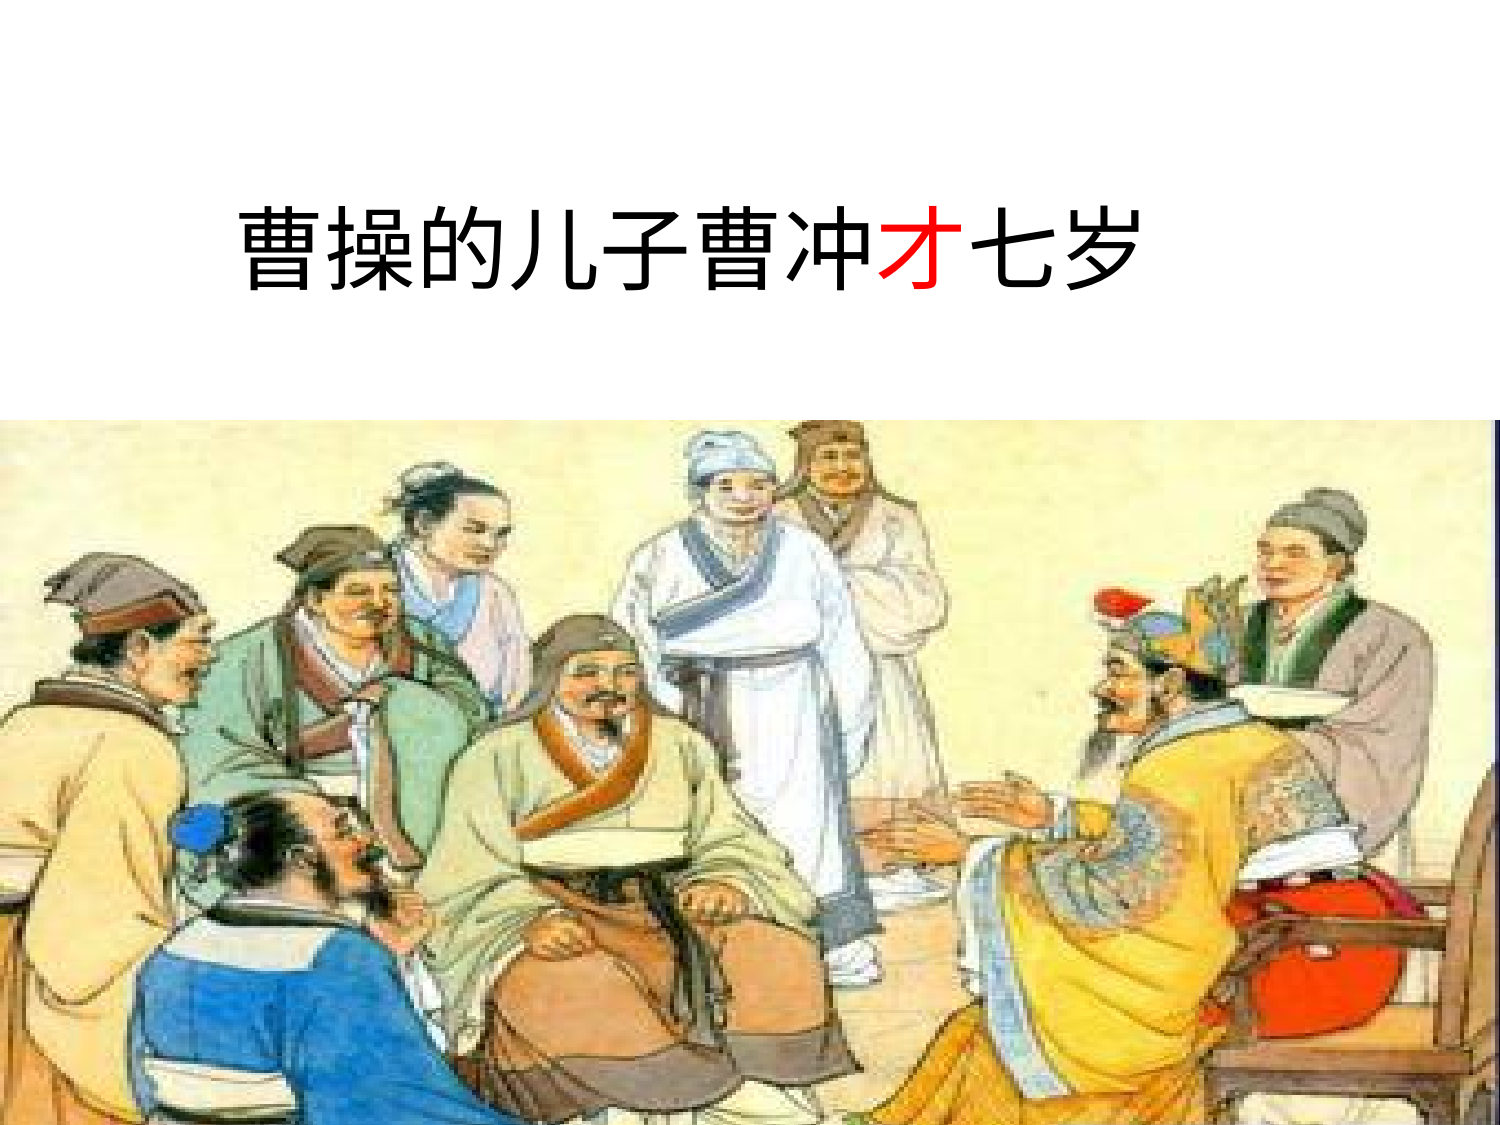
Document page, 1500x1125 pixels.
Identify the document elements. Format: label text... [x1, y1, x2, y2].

picture [0, 420, 1500, 1125]
text_box 曹操的儿子曹冲才七岁 [218, 184, 1211, 310]
